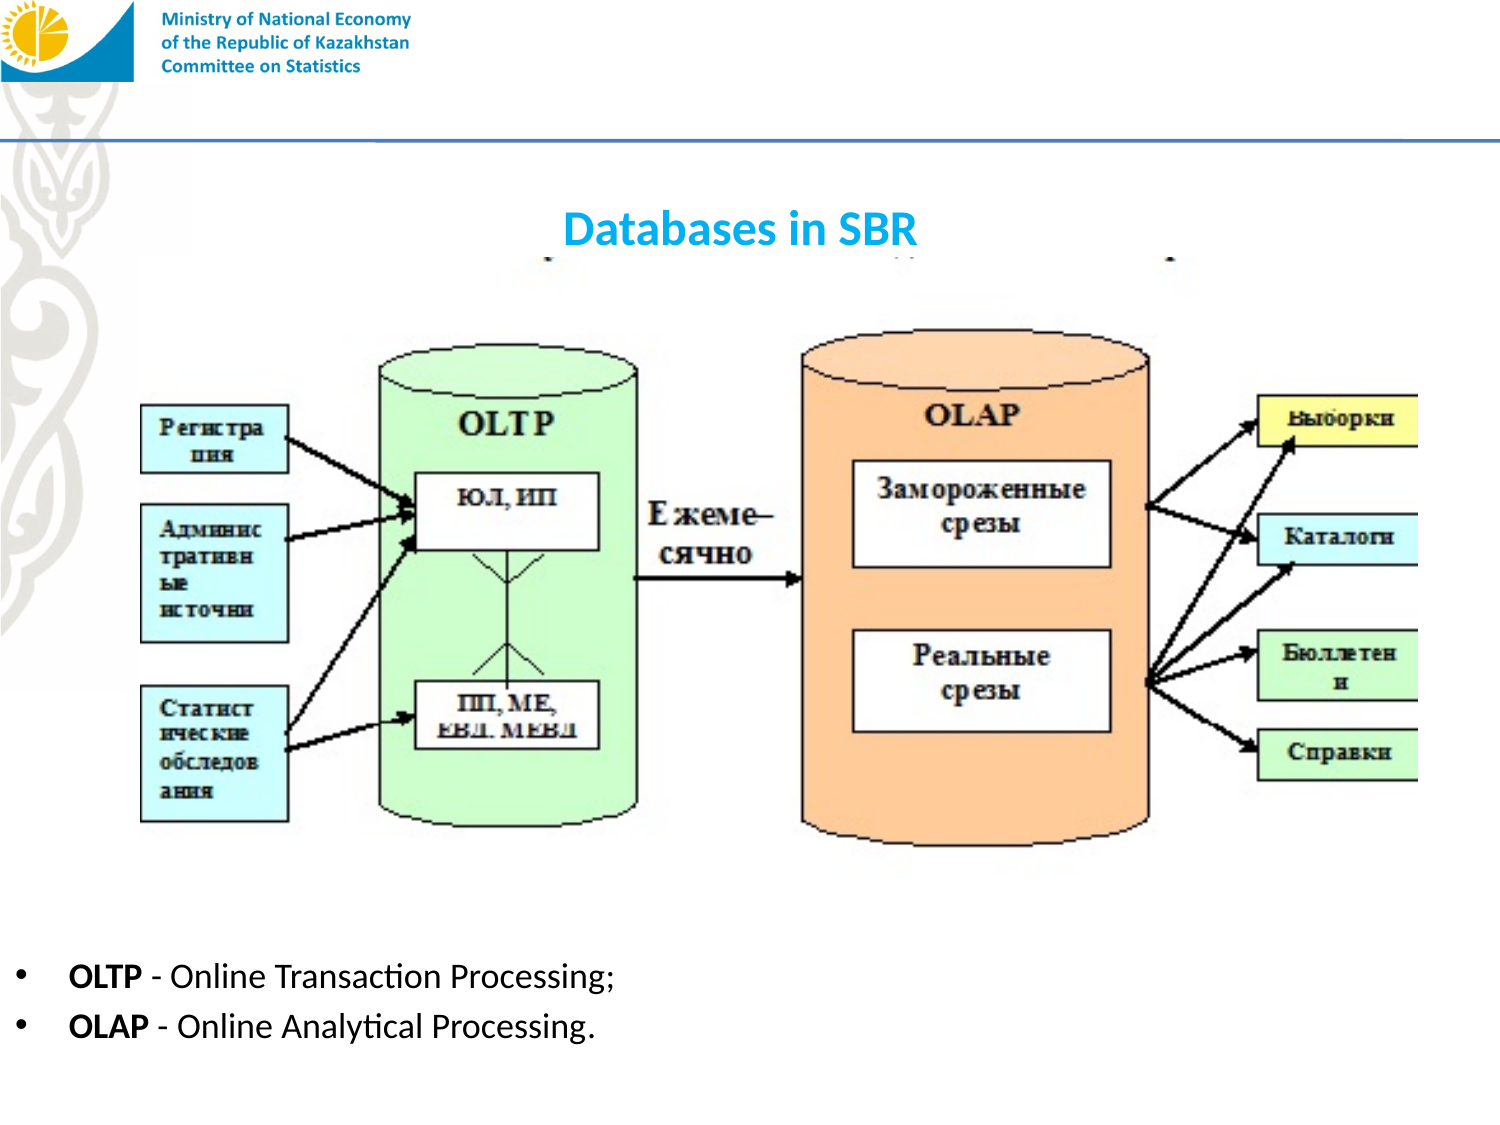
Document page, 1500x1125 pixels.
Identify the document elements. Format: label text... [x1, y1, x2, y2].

list Databases in SBR [269, 187, 1213, 234]
list OLTP - Online Transaction Processing; OLAP - Online Analytical Processing. [0, 234, 1350, 1055]
picture [140, 257, 1419, 880]
picture [0, 0, 411, 83]
